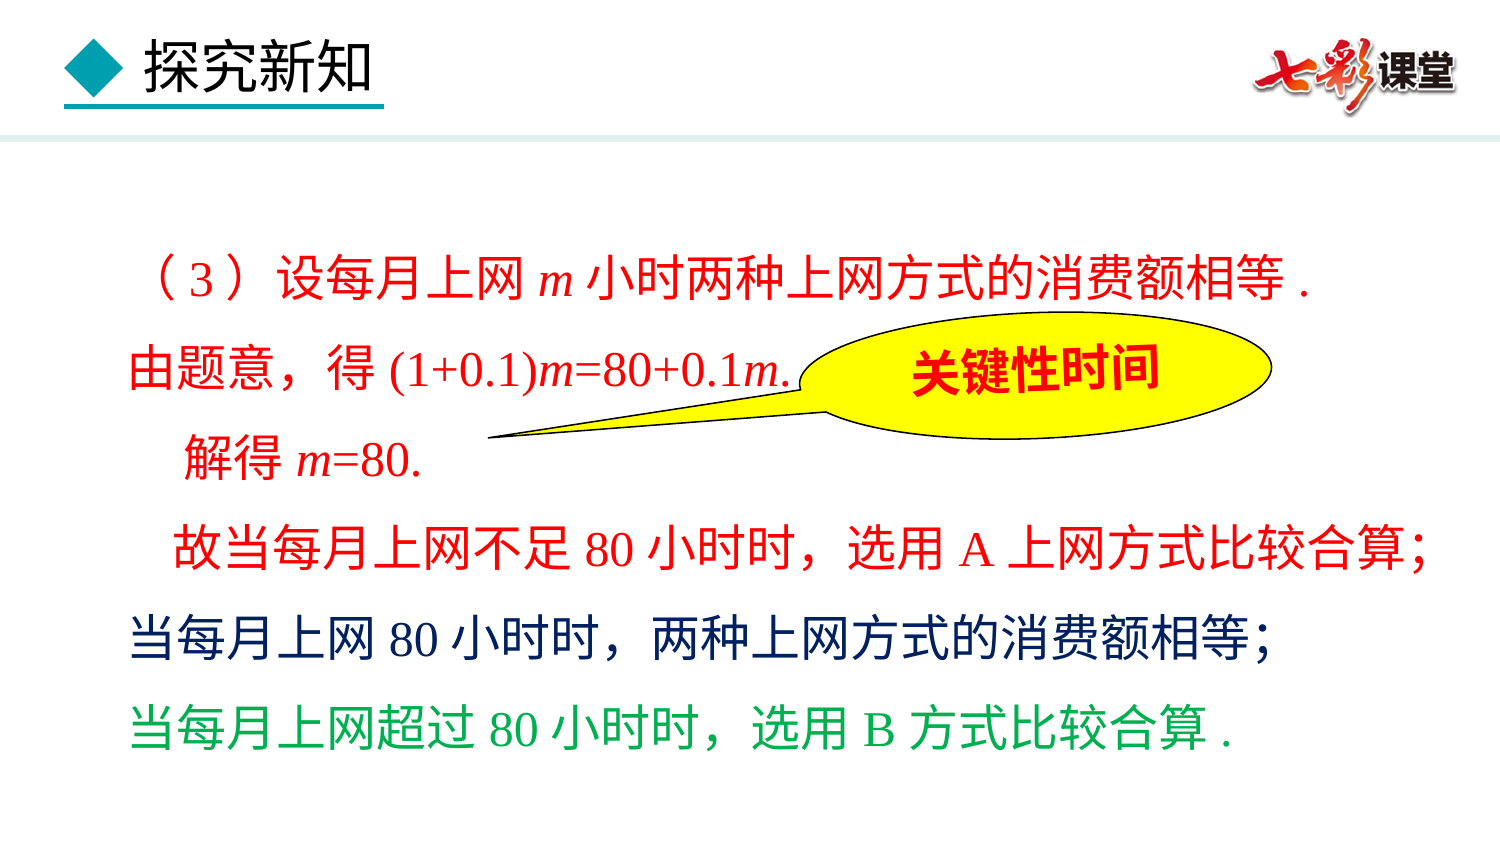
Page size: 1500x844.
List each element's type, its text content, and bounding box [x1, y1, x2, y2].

picture [1249, 32, 1461, 118]
text_box （3）设每月上网m小时两种上网方式的消费额相等. 由题意，得(1+0.1)m=80+0.1m. 解得m=80. 故当每月上网不足80小时时，选用A上网方式比较合算；当每月上网80小时时，两种上网方式的消费额相等； 当每月上网超过80小时时，选用B方式比较合算. [112, 209, 1433, 764]
text_box 关键性时间 [487, 312, 1272, 440]
